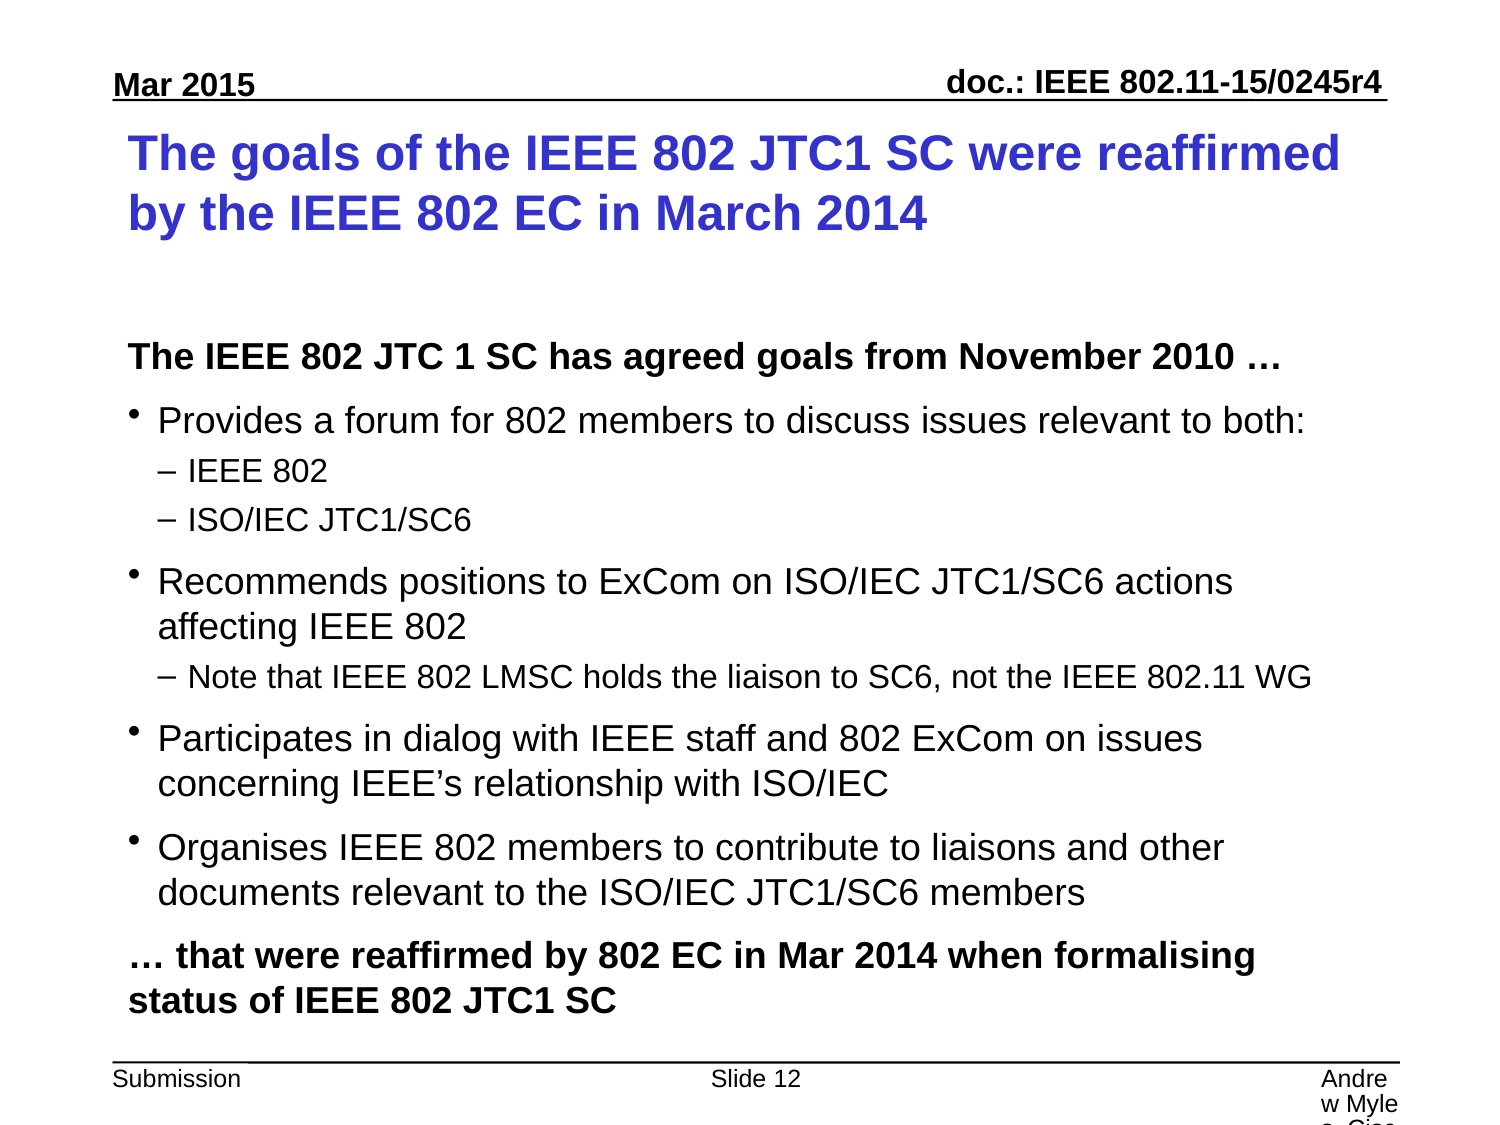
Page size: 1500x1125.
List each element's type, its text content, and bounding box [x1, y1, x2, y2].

slide_number Slide 12 [709, 1061, 803, 1093]
footer Andrew Myles, Cisco [1320, 1061, 1402, 1093]
title The goals of the IEEE 802 JTC1 SC were reaffirmed by the IEEE 802 EC in March 2014 [112, 112, 1388, 288]
list The IEEE 802 JTC 1 SC has agreed goals from November 2010 … Provides a forum for 802 members to discuss issues relevant to both: IEEE 802 ISO/IEC JTC1/SC6 Recommends positions to ExCom on ISO/IEC JTC1/SC6 actions affecting IEEE 802 Note that IEEE 802 LMSC holds the liaison to SC6, not the IEEE 802.11 WG Participates in dialog with IEEE staff and 802 ExCom on issues concerning IEEE’s relationship with ISO/IEC Organises IEEE 802 members to contribute to liaisons and other documents relevant to the ISO/IEC JTC1/SC6 members … that were reaffirmed by 802 EC in Mar 2014 when formalising status of IEEE 802 JTC1 SC [112, 324, 1388, 1000]
